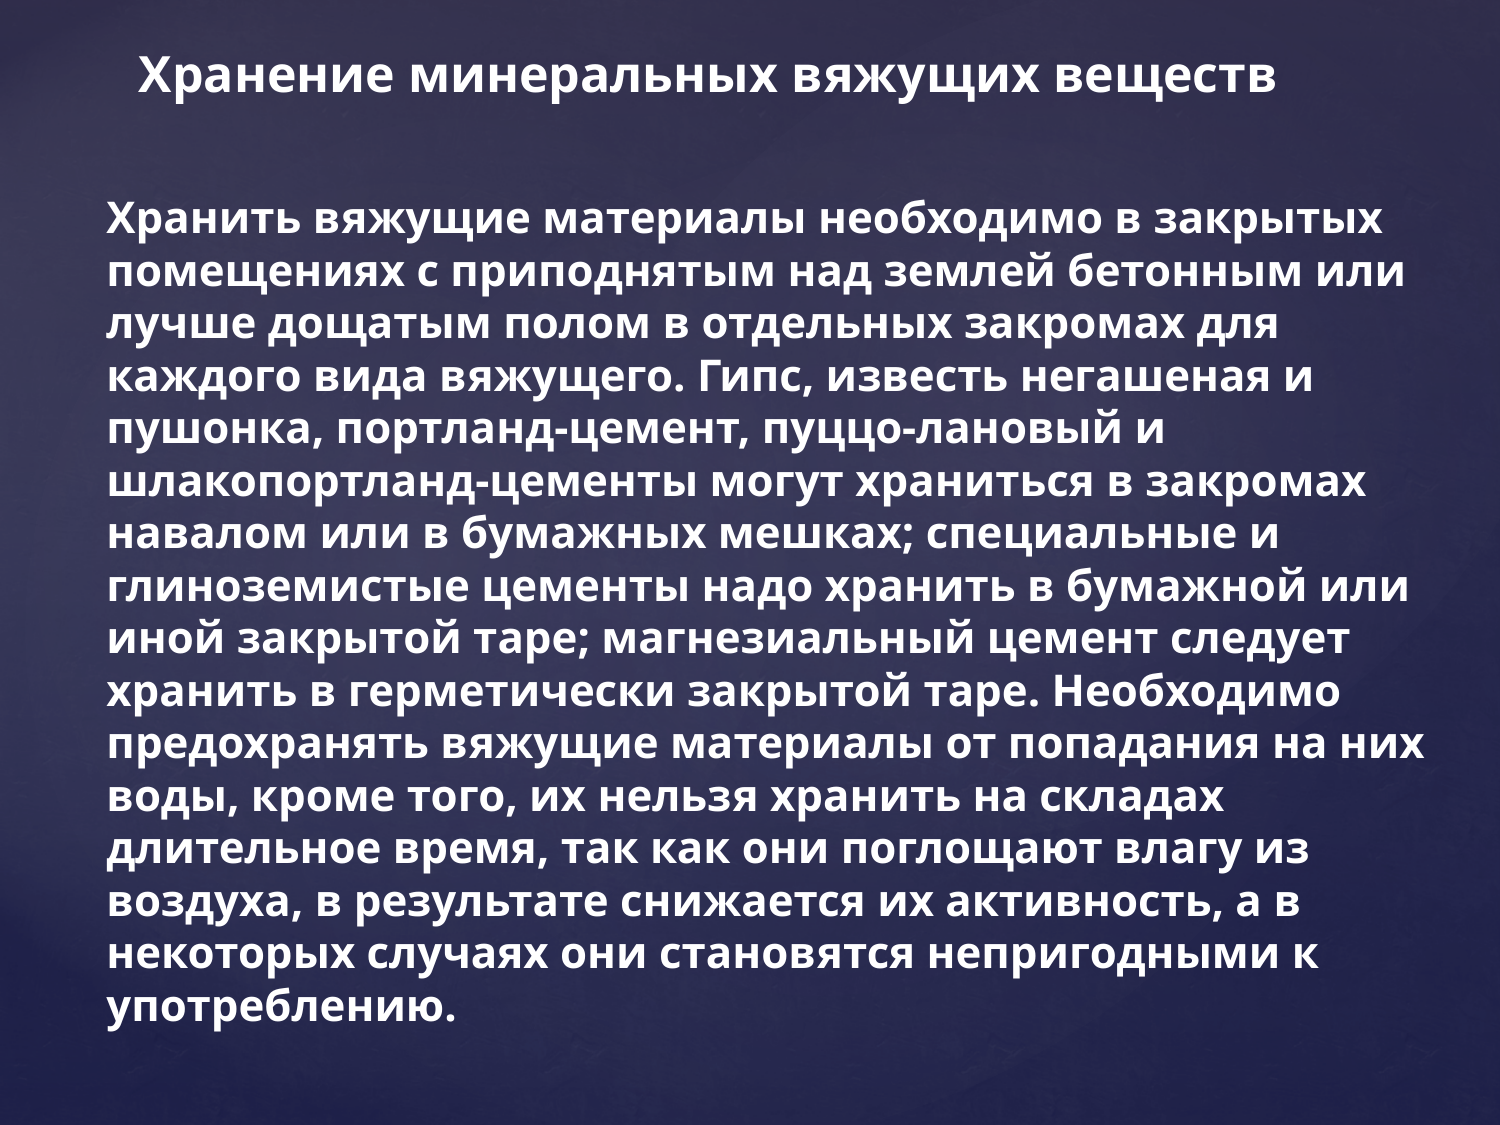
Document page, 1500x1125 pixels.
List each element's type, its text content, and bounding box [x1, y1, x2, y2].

list Хранить вяжущие материалы необходимо в закрытых помещениях с приподнятым над землей бетонным или лучше дощатым полом в отдельных закромах для каждого вида вяжущего. Гипс, известь негашеная и пушонка, портланд-цемент, пуццо-лановый и шлакопортланд-цементы могут храниться в закромах навалом или в бумажных мешках; специальные и глиноземистые цементы надо хранить в бумажной или иной закрытой таре; магнезиальный цемент следует хранить в герметически закрытой таре. Необходимо предохранять вяжущие материалы от попадания на них воды, кроме того, их нельзя хранить на складах длительное время, так как они поглощают влагу из воздуха, в результате снижается их активность, а в некоторых случаях они становятся непригодными к употреблению. [88, 149, 1447, 1071]
title Хранение минеральных вяжущих веществ [123, 0, 1456, 111]
